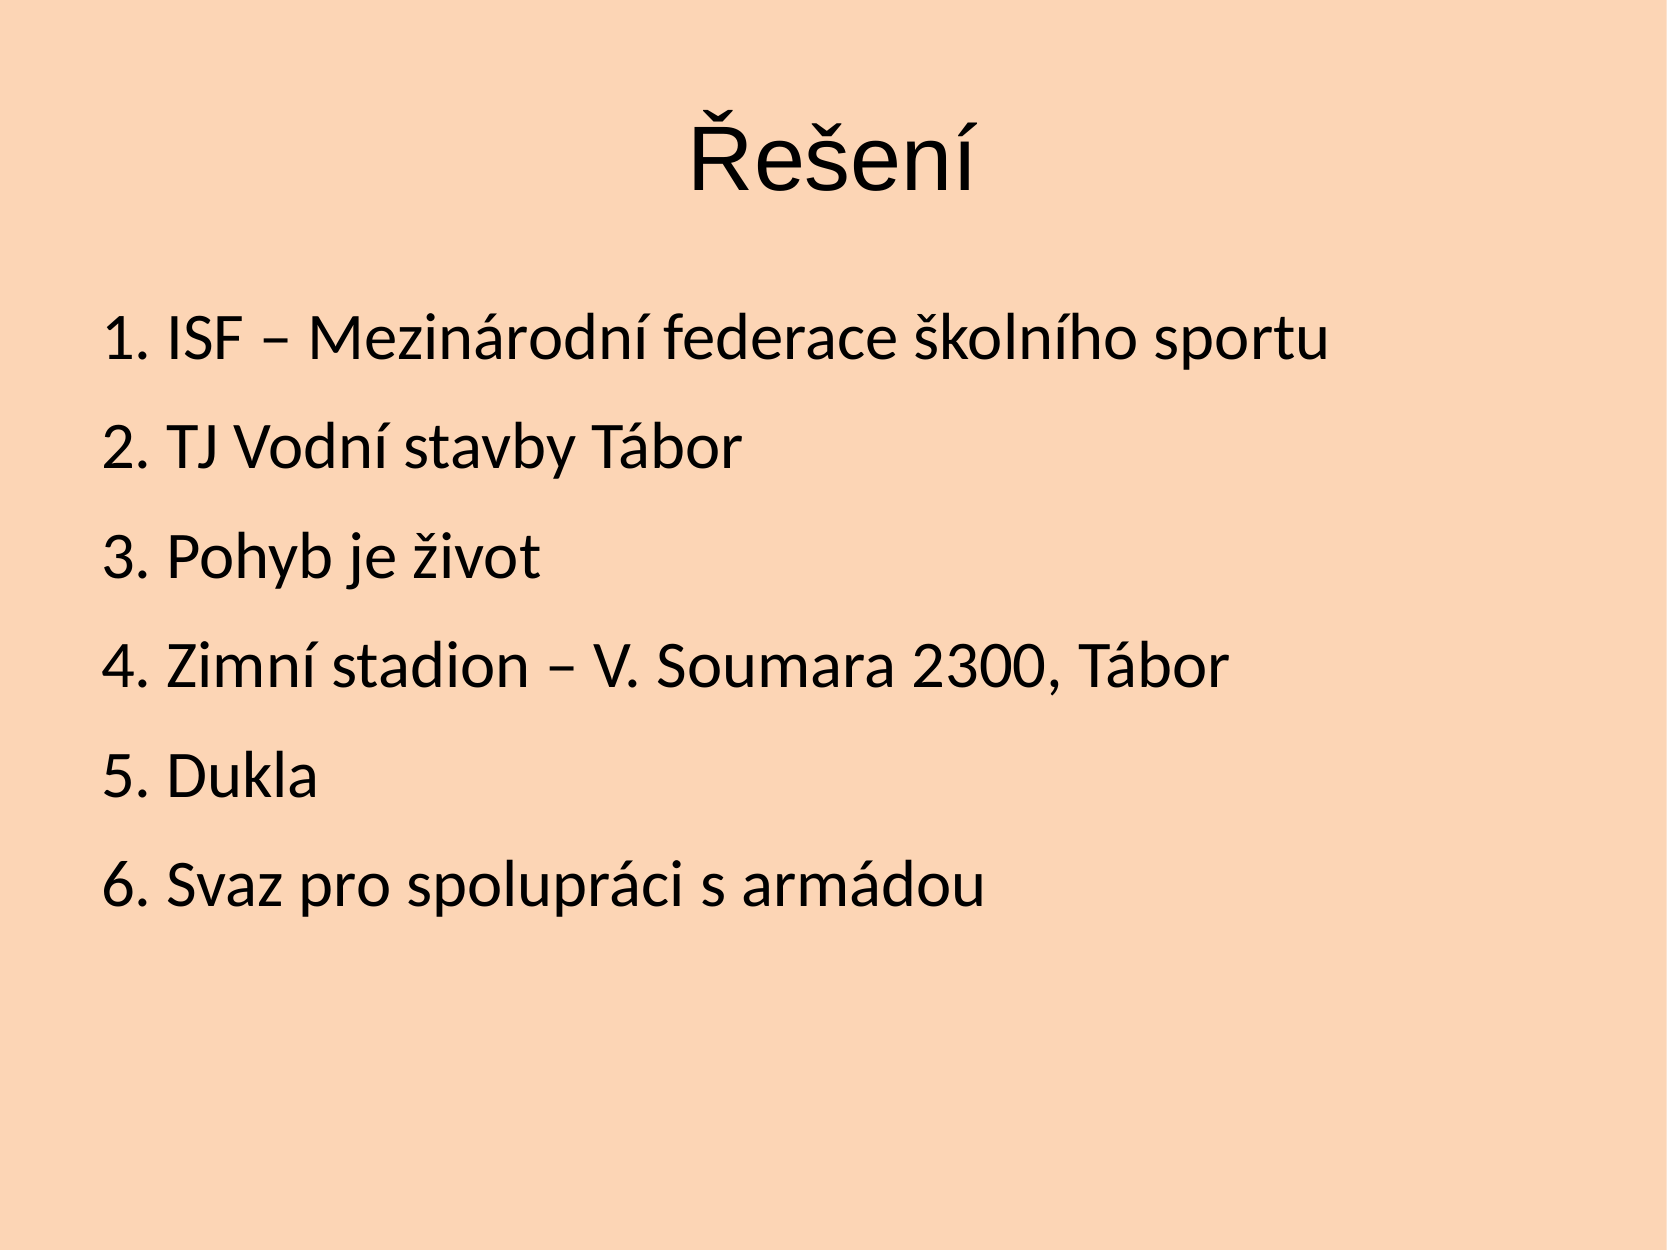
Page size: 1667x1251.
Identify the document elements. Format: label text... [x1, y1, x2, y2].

title Řešení [83, 49, 1584, 259]
list 1. ISF – Mezinárodní federace školního sportu 2. TJ Vodní stavby Tábor 3. Pohyb je život 4. Zimní stadion – V. Soumara 2300, Tábor 5. Dukla 6. Svaz pro spolupráci s armádou [83, 292, 1584, 1118]
